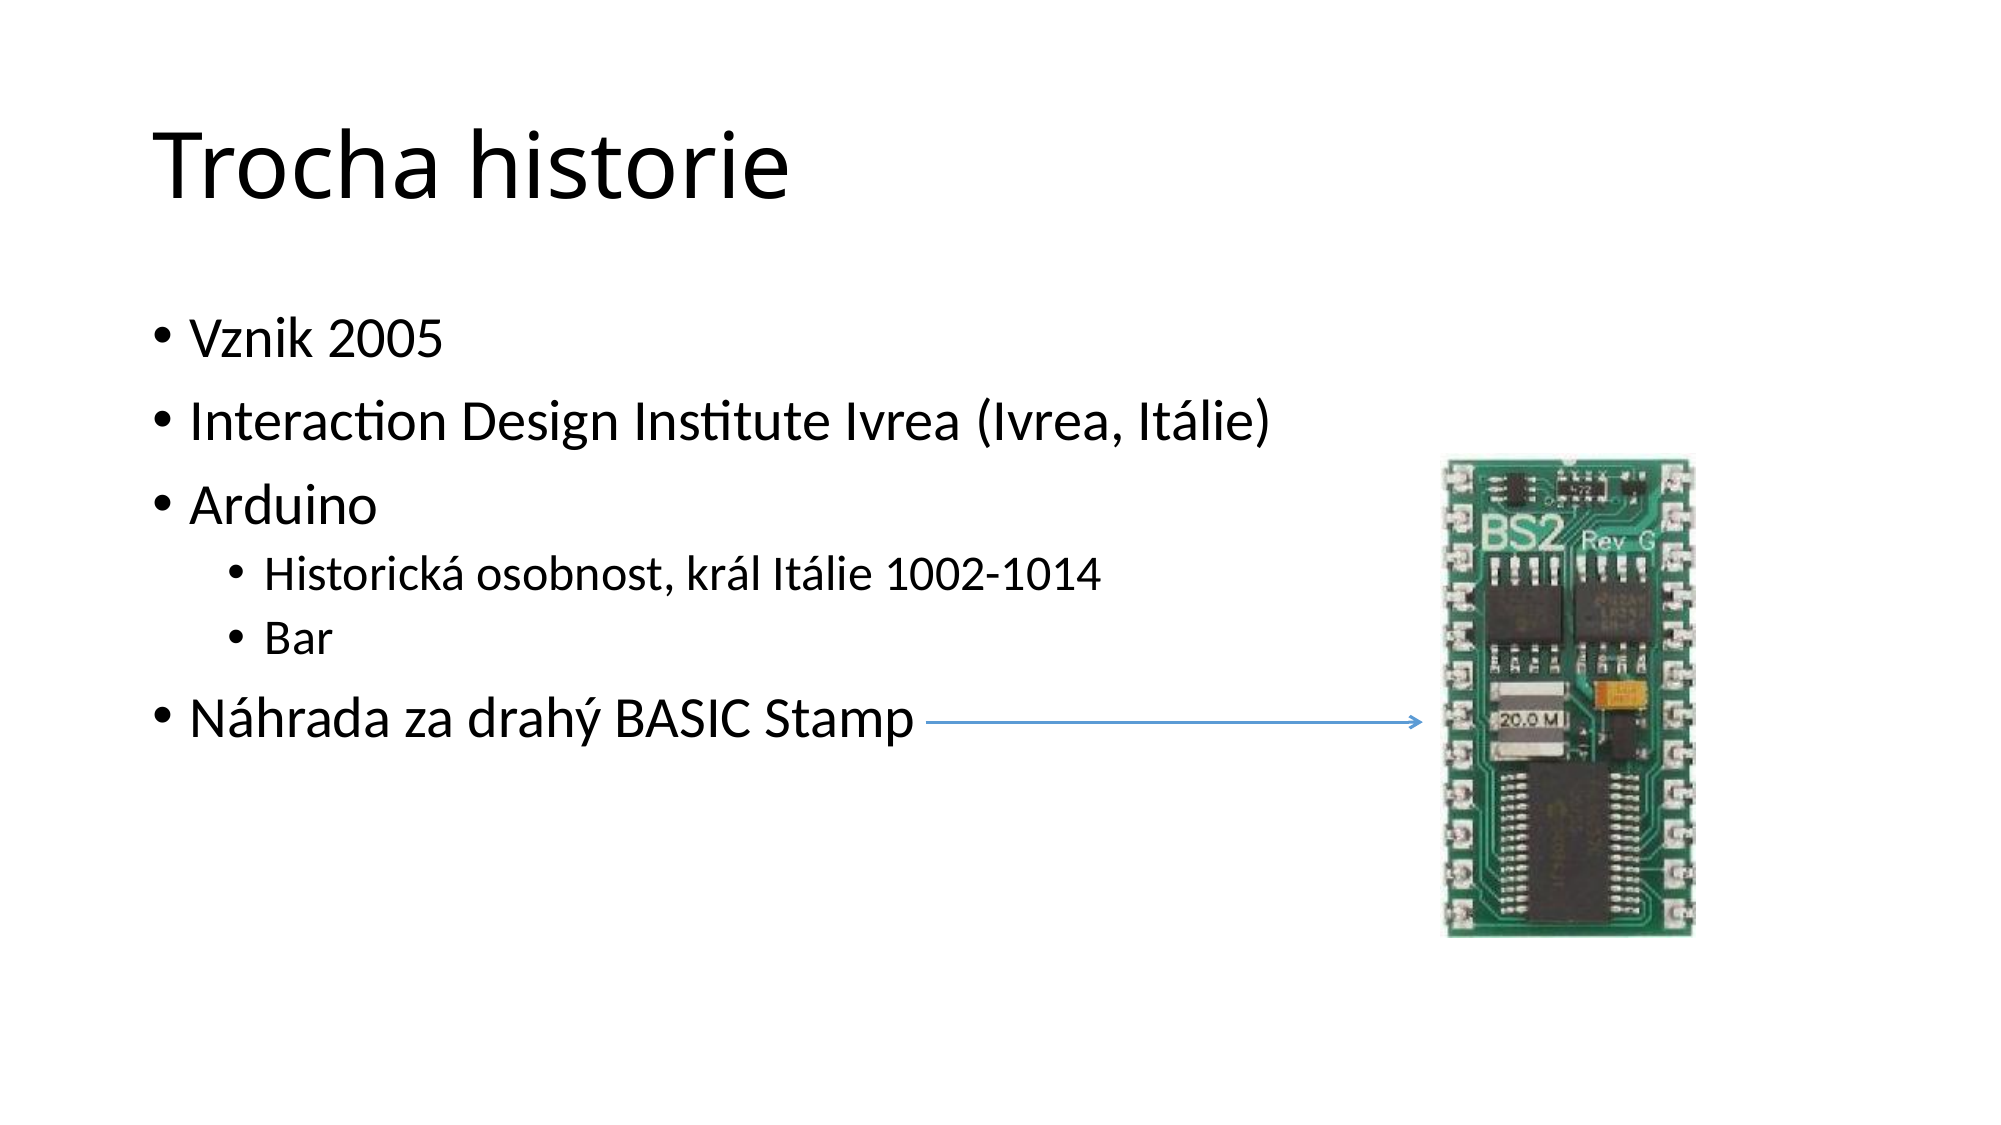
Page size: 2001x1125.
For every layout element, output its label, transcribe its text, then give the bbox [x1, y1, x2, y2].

title Trocha historie [137, 59, 1863, 278]
list Vznik 2005 Interaction Design Institute Ivrea (Ivrea, Itálie) Arduino Historická osobnost, král Itálie 1002-1014 Bar Náhrada za drahý BASIC Stamp [137, 299, 1863, 1014]
picture [1440, 453, 1696, 938]
